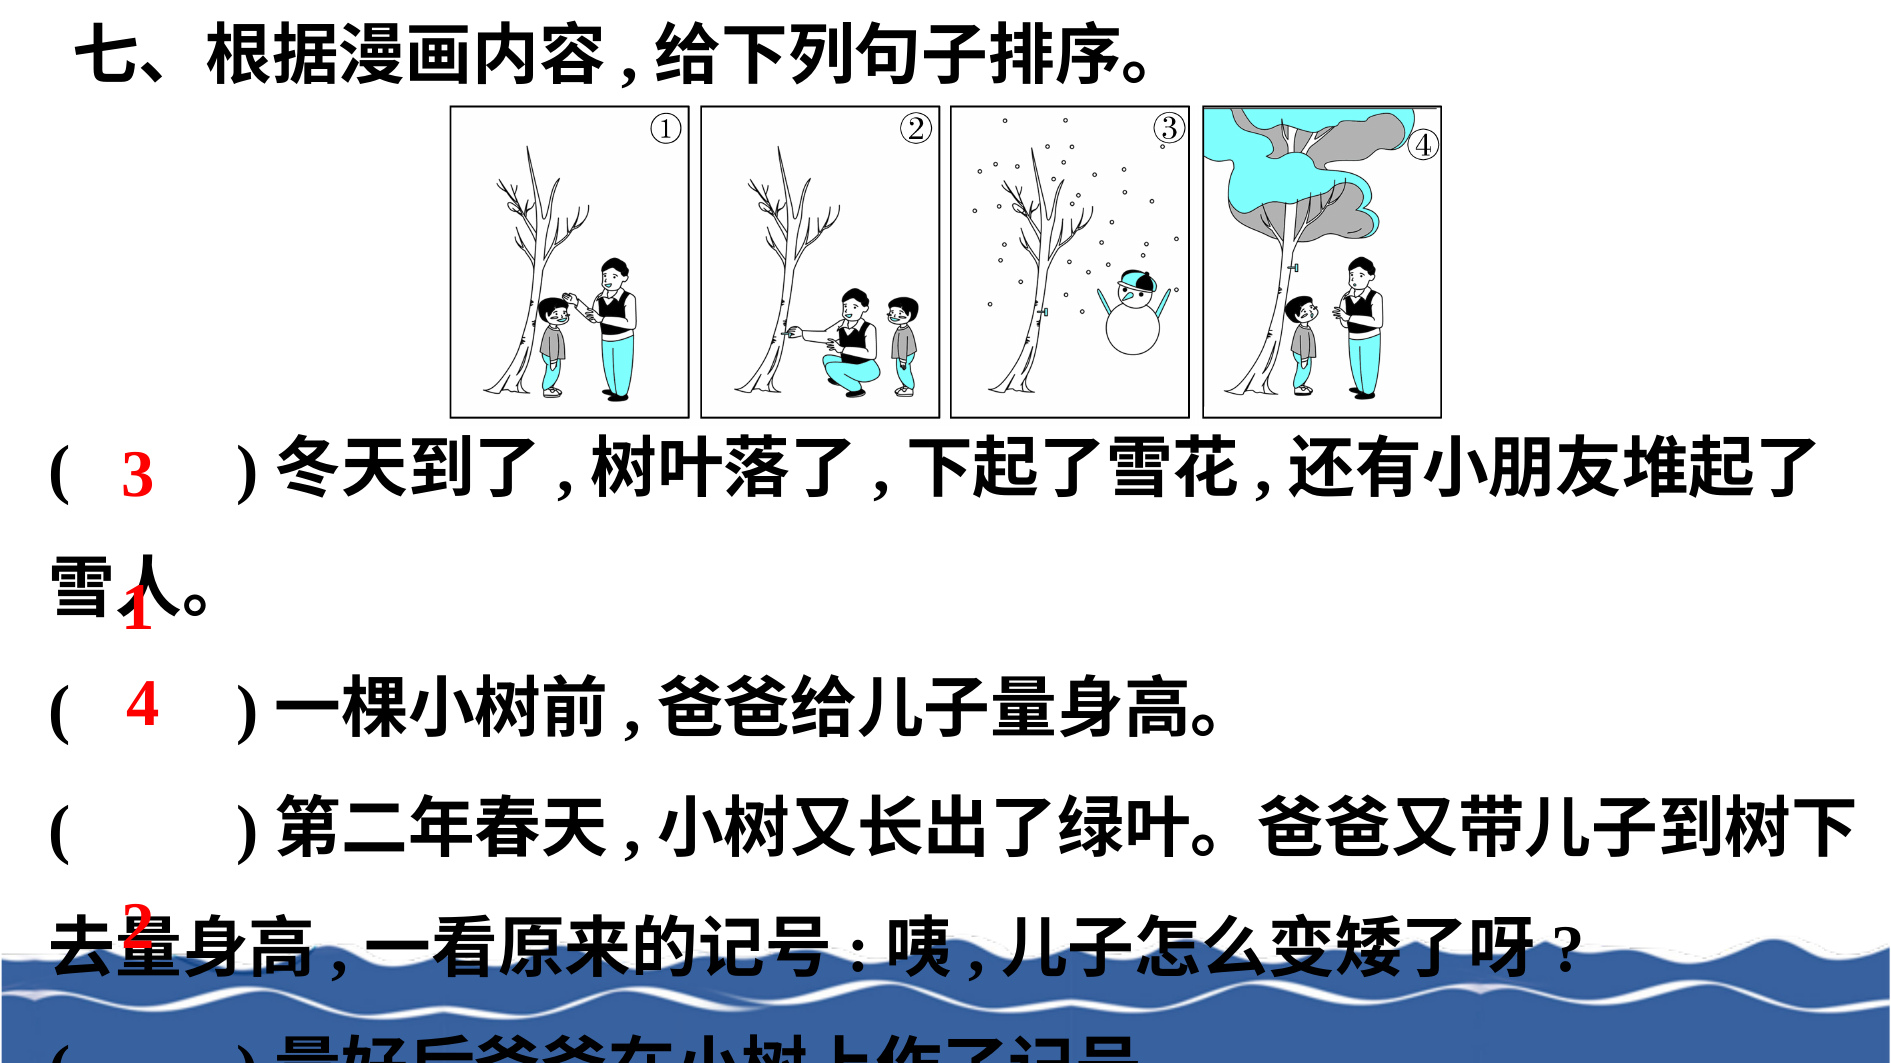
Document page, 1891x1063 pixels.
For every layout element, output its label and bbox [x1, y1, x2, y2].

picture [494, 1057, 521, 1063]
text_box [34, 0, 1891, 999]
picture [904, 1053, 913, 1063]
picture [354, 1055, 362, 1063]
picture [1, 886, 1891, 1063]
picture [561, 1057, 588, 1063]
